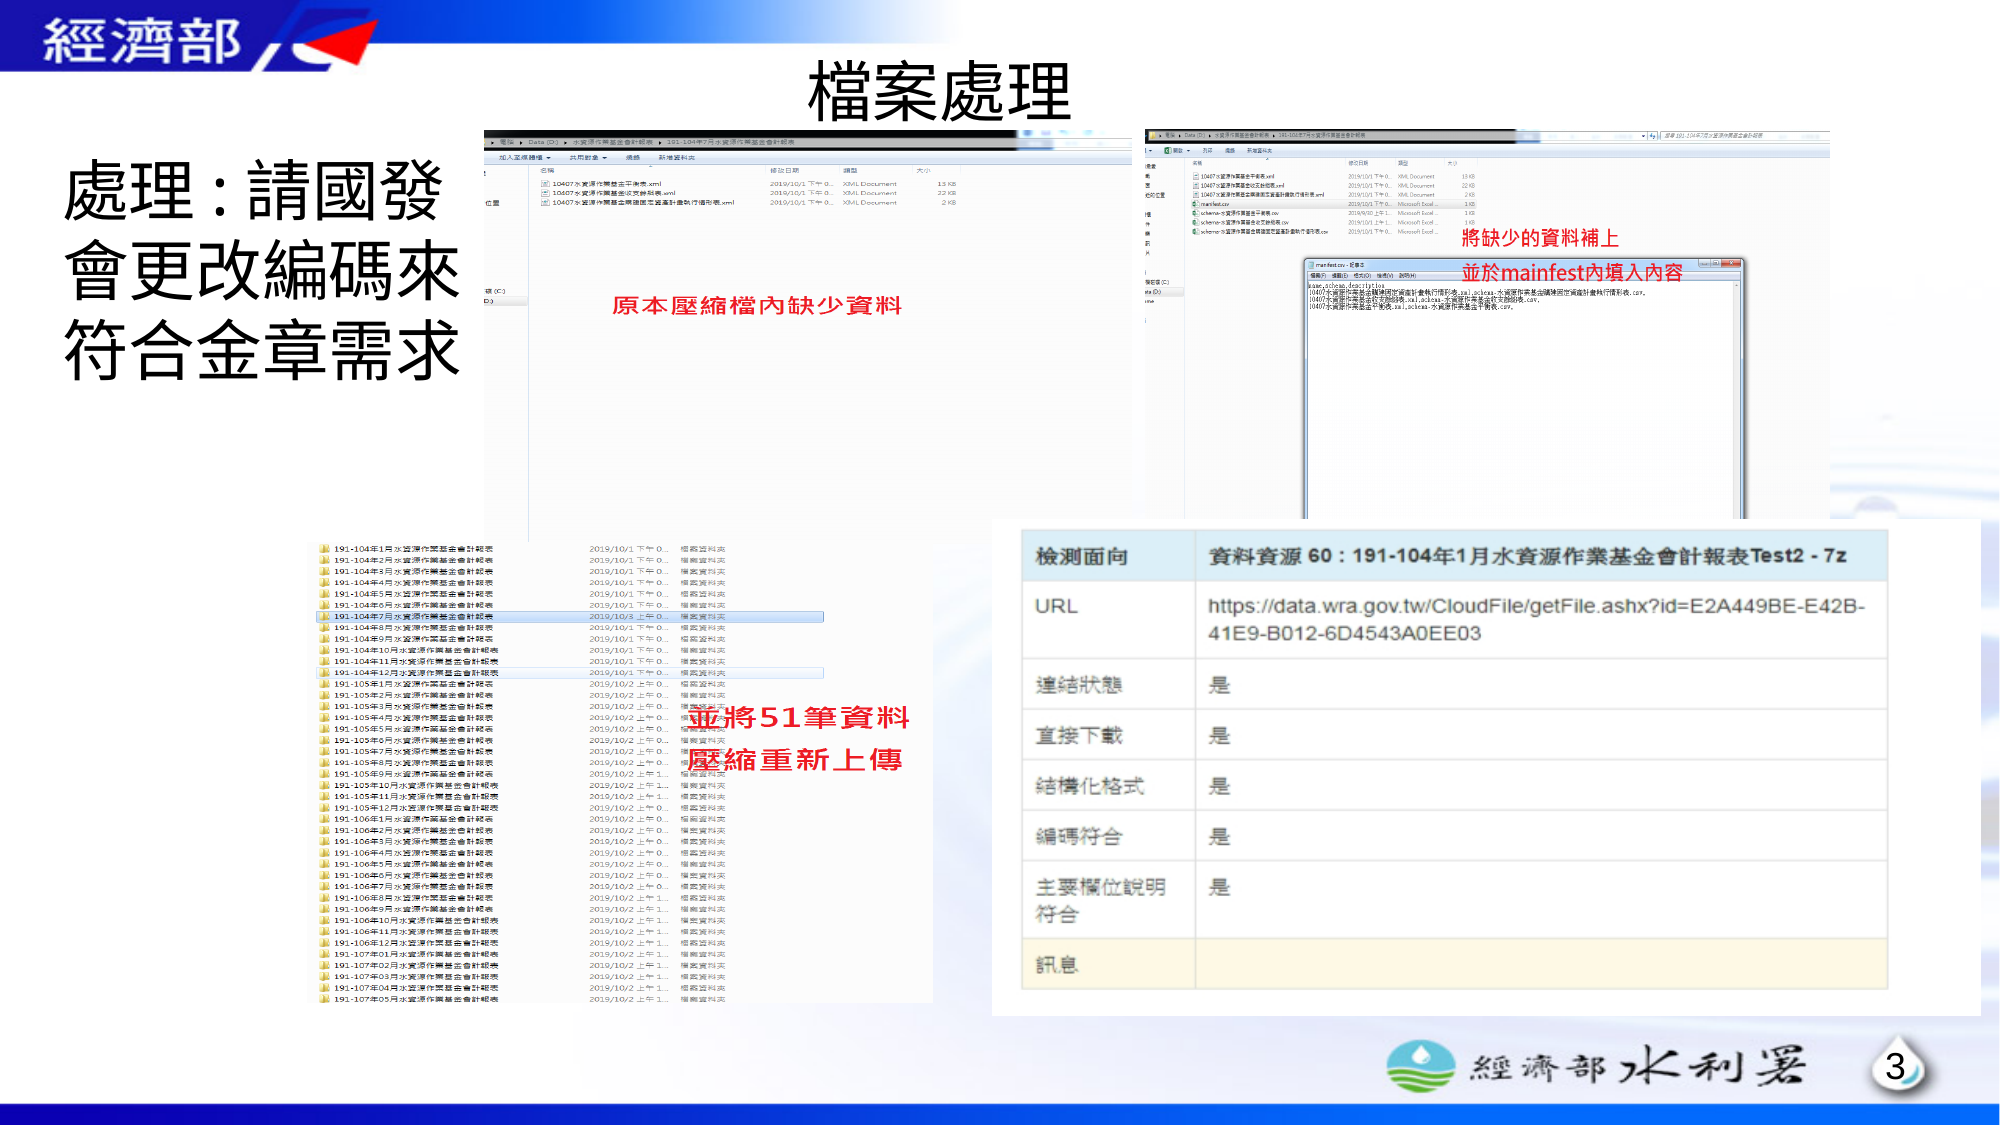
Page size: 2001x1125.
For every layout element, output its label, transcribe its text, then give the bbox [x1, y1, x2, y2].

text_box 檔案處理 [791, 42, 1370, 148]
text_box 處理:請國發會更改編碼來符合金章需求 [47, 141, 478, 396]
picture [0, 0, 2000, 1125]
text_box 3 [1870, 1034, 1921, 1095]
